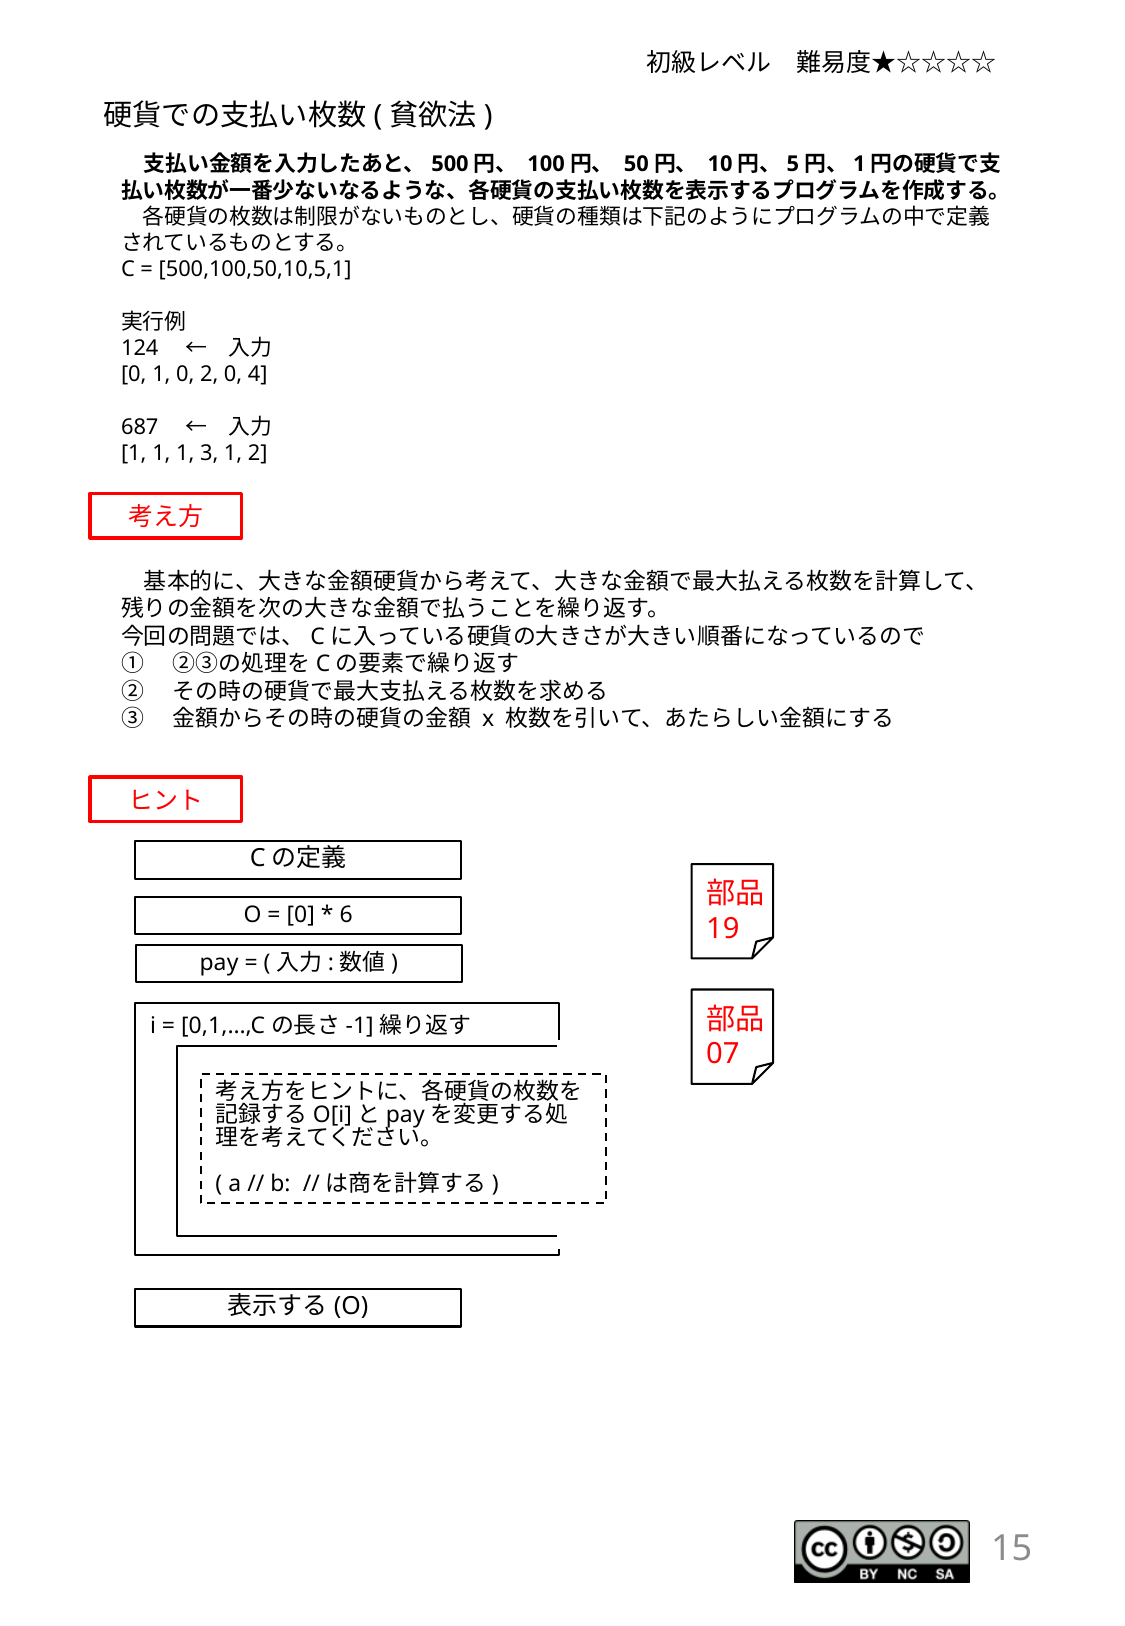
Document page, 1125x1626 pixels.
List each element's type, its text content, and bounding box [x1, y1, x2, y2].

text_box 初級レベル 難易度★☆☆☆☆ [631, 39, 1048, 84]
text_box Cの定義 [135, 841, 462, 879]
slide_number 15 [794, 1506, 1048, 1593]
text_box 基本的に、大きな金額硬貨から考えて、大きな金額で最大払える枚数を計算して、残りの金額を次の大きな金額で払うことを繰り返す。 今回の問題では、Cに入っている硬貨の大きさが大きい順番になっているので ① ②③の処理をCの要素で繰り返す ② その時の硬貨で最大支払える枚数を求める ③ 金額からその時の硬貨の金額 x 枚数を引いて、あたらしい金額にする [106, 558, 987, 739]
text_box 支払い金額を入力したあと、500円、 100円、 50円、 10円、5円、1円の硬貨で支払い枚数が一番少ないなるような、各硬貨の支払い枚数を表示するプログラムを作成する。 各硬貨の枚数は制限がないものとし、硬貨の種類は下記のようにプログラムの中で定義されているものとする。 C = [500,100,50,10,5,1] 実行例 124 ← 入力 [0, 1, 0, 2, 0, 4] 687 ← 入力 [1, 1, 1, 3, 1, 2] [106, 141, 1017, 473]
text_box 表示する(O) [135, 1288, 462, 1327]
picture [794, 1520, 970, 1583]
text_box 考え方 [90, 493, 242, 538]
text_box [691, 989, 788, 1084]
text_box O = [0] * 6 [135, 896, 462, 935]
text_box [135, 1003, 624, 1259]
text_box 硬貨での支払い枚数(貧欲法) [88, 88, 959, 139]
text_box pay = (入力:数値) [135, 944, 462, 983]
text_box [87, 88, 1037, 1537]
text_box ヒント [90, 776, 242, 822]
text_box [691, 864, 788, 959]
